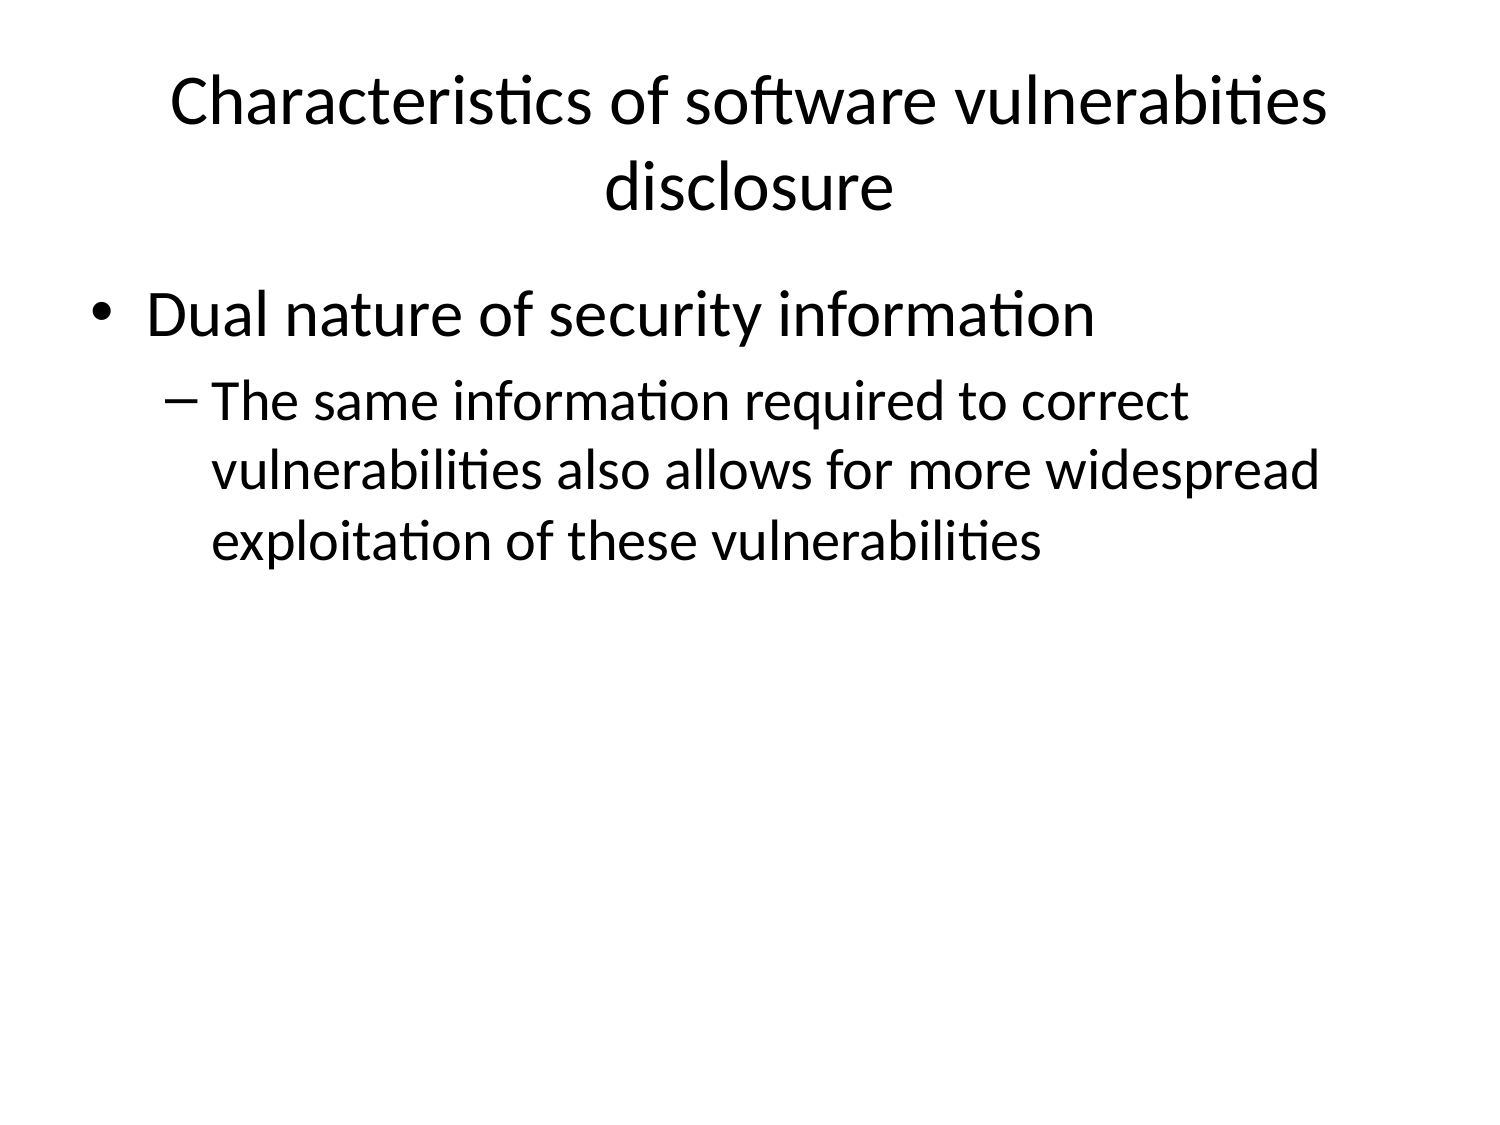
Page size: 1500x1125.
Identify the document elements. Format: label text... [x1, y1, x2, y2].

list Dual nature of security information The same information required to correct vulnerabilities also allows for more widespread exploitation of these vulnerabilities [75, 262, 1425, 1005]
title Characteristics of software vulnerabities disclosure [75, 45, 1425, 233]
